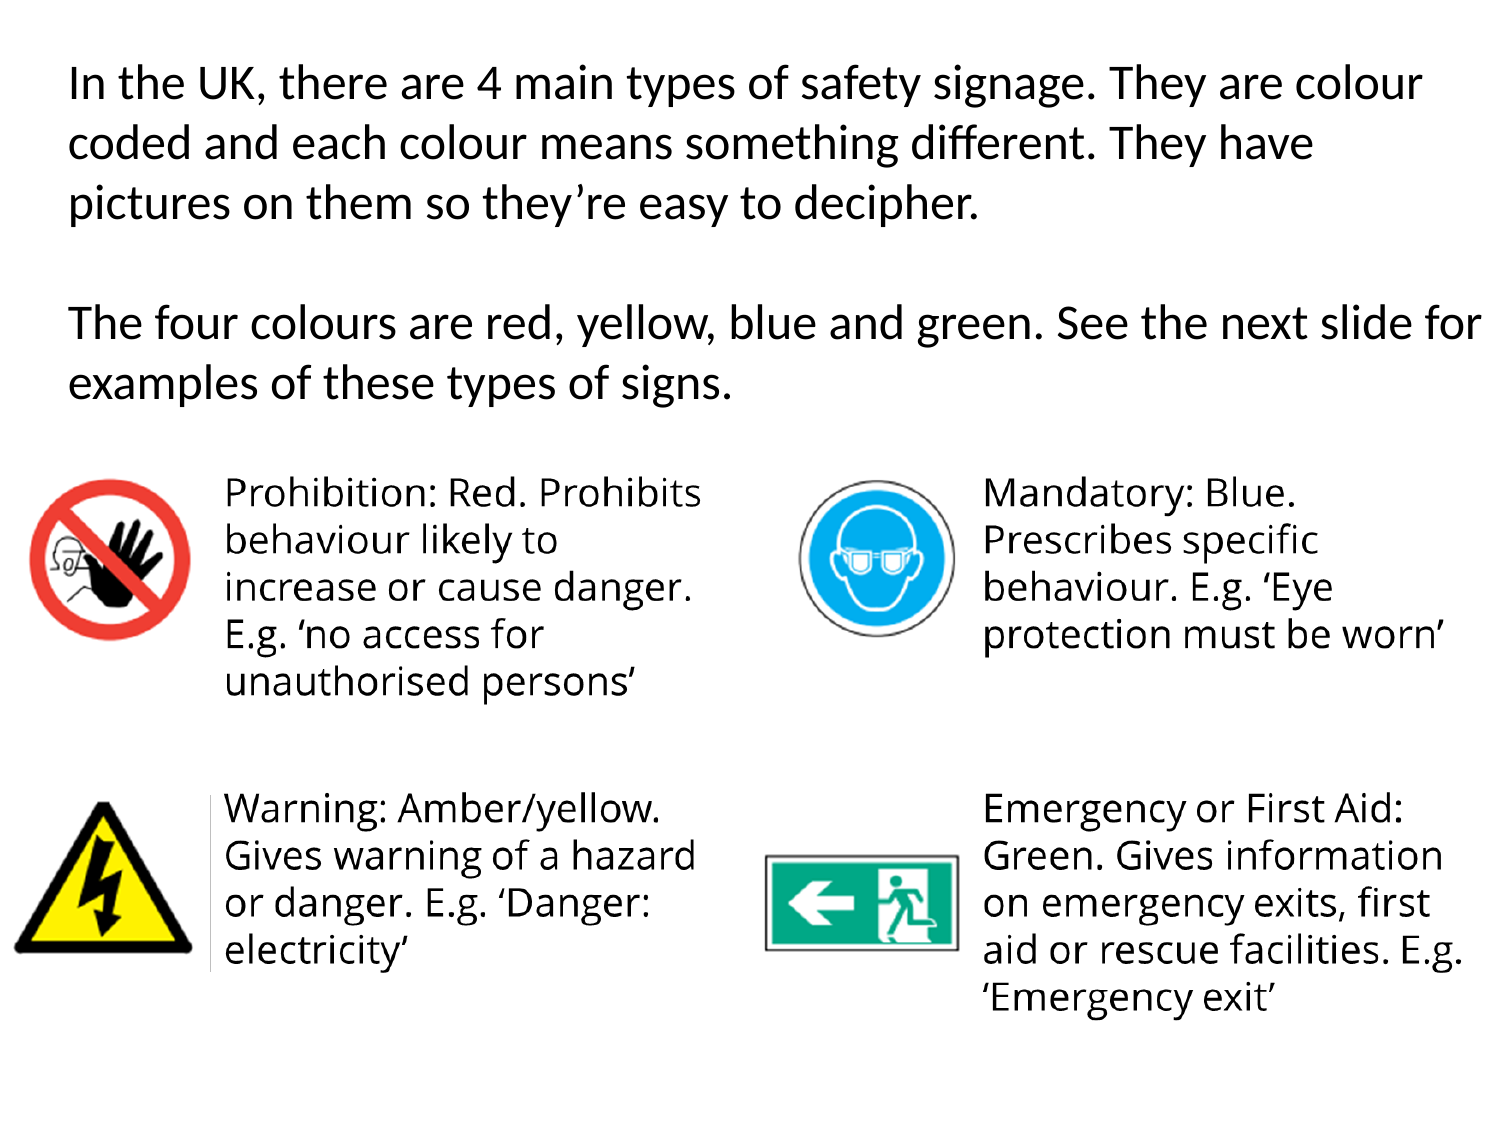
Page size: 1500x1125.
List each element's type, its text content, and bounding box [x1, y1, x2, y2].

text_box In the UK, there are 4 main types of safety signage. They are colour coded and each colour means something different. They have pictures on them so they’re easy to decipher. The four colours are red, yellow, blue and green. See the next slide for examples of these types of signs. [53, 42, 1500, 418]
picture [0, 457, 1497, 1044]
